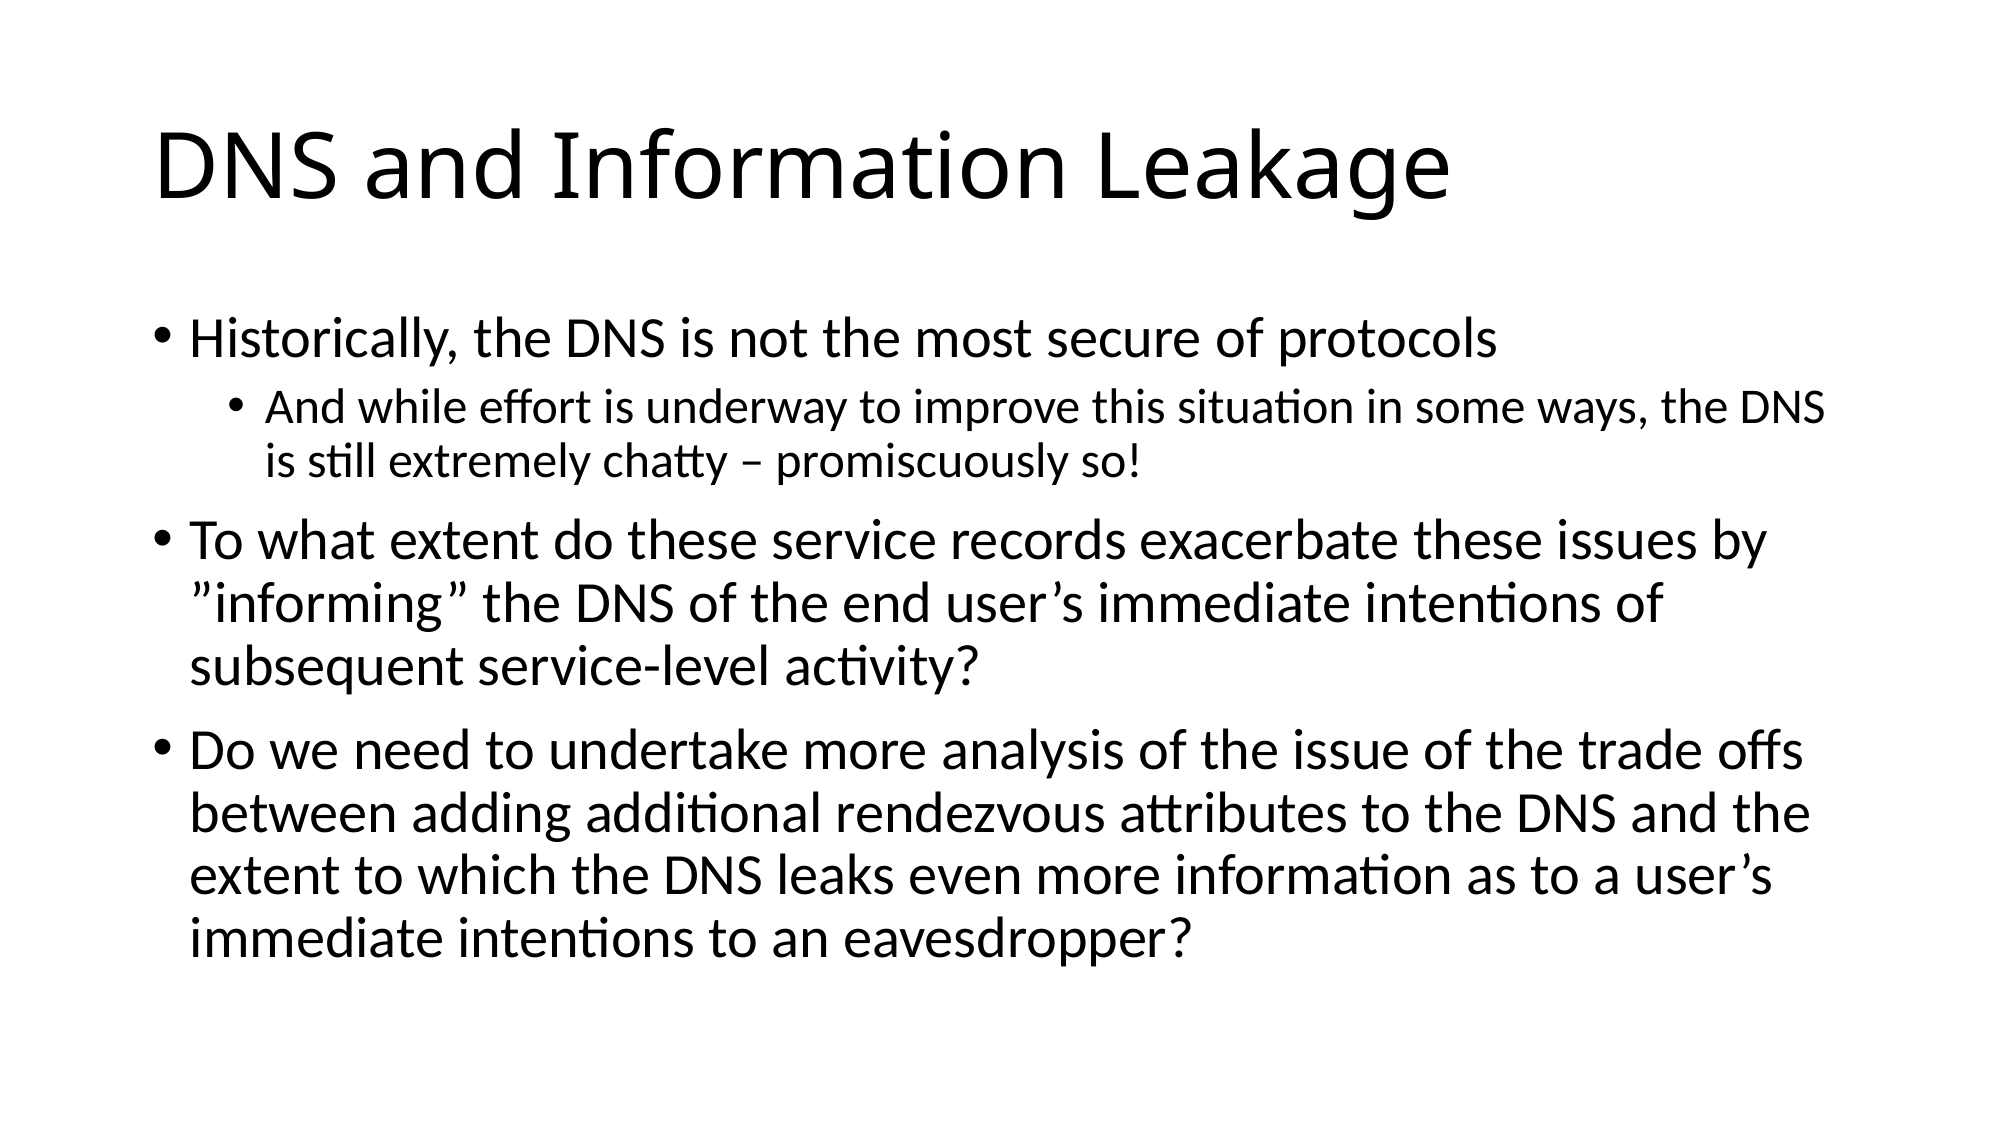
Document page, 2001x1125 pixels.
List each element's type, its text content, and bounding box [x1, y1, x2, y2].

title DNS and Information Leakage [137, 59, 1863, 278]
list Historically, the DNS is not the most secure of protocols And while effort is underway to improve this situation in some ways, the DNS is still extremely chatty – promiscuously so! To what extent do these service records exacerbate these issues by ”informing” the DNS of the end user’s immediate intentions of subsequent service-level activity? Do we need to undertake more analysis of the issue of the trade offs between adding additional rendezvous attributes to the DNS and the extent to which the DNS leaks even more information as to a user’s immediate intentions to an eavesdropper? [137, 299, 1863, 1014]
